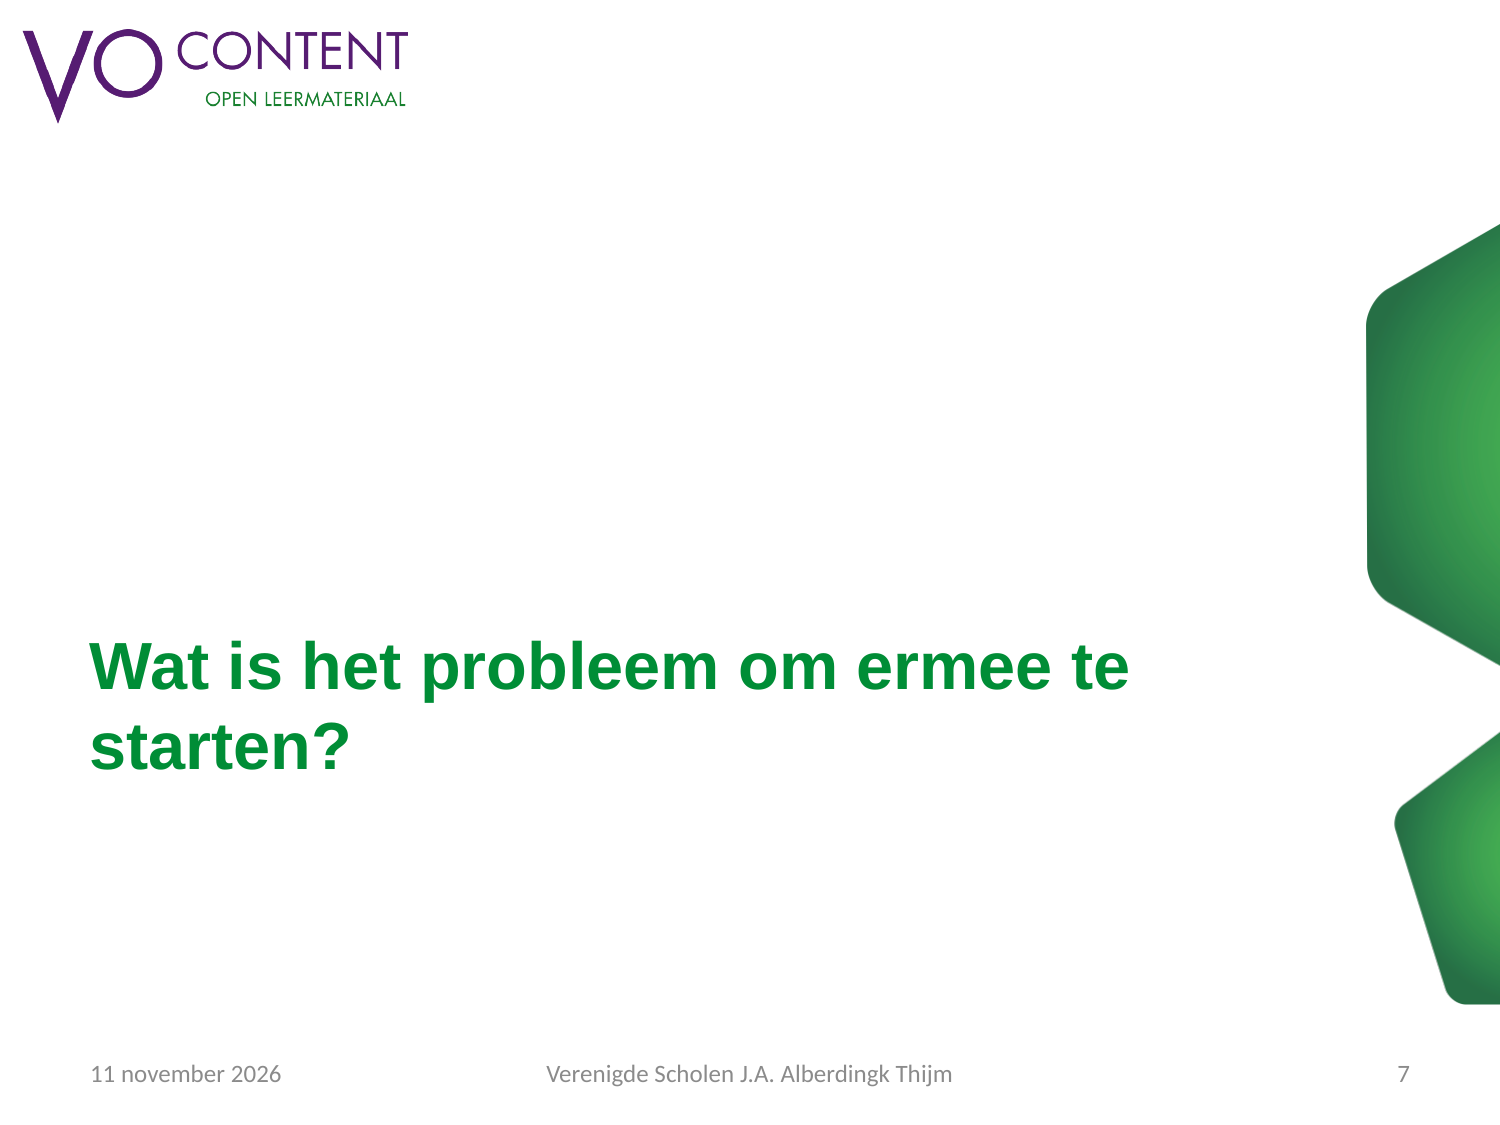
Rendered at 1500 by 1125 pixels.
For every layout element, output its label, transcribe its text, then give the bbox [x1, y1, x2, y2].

picture [22, 29, 408, 124]
slide_number 7 [1074, 1042, 1425, 1103]
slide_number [75, 1042, 425, 1103]
footer Verenigde Scholen J.A. Alberdingk Thijm [512, 1042, 988, 1103]
list Wat is het probleem om ermee te starten? [75, 615, 1239, 947]
picture [1366, 222, 1500, 1005]
